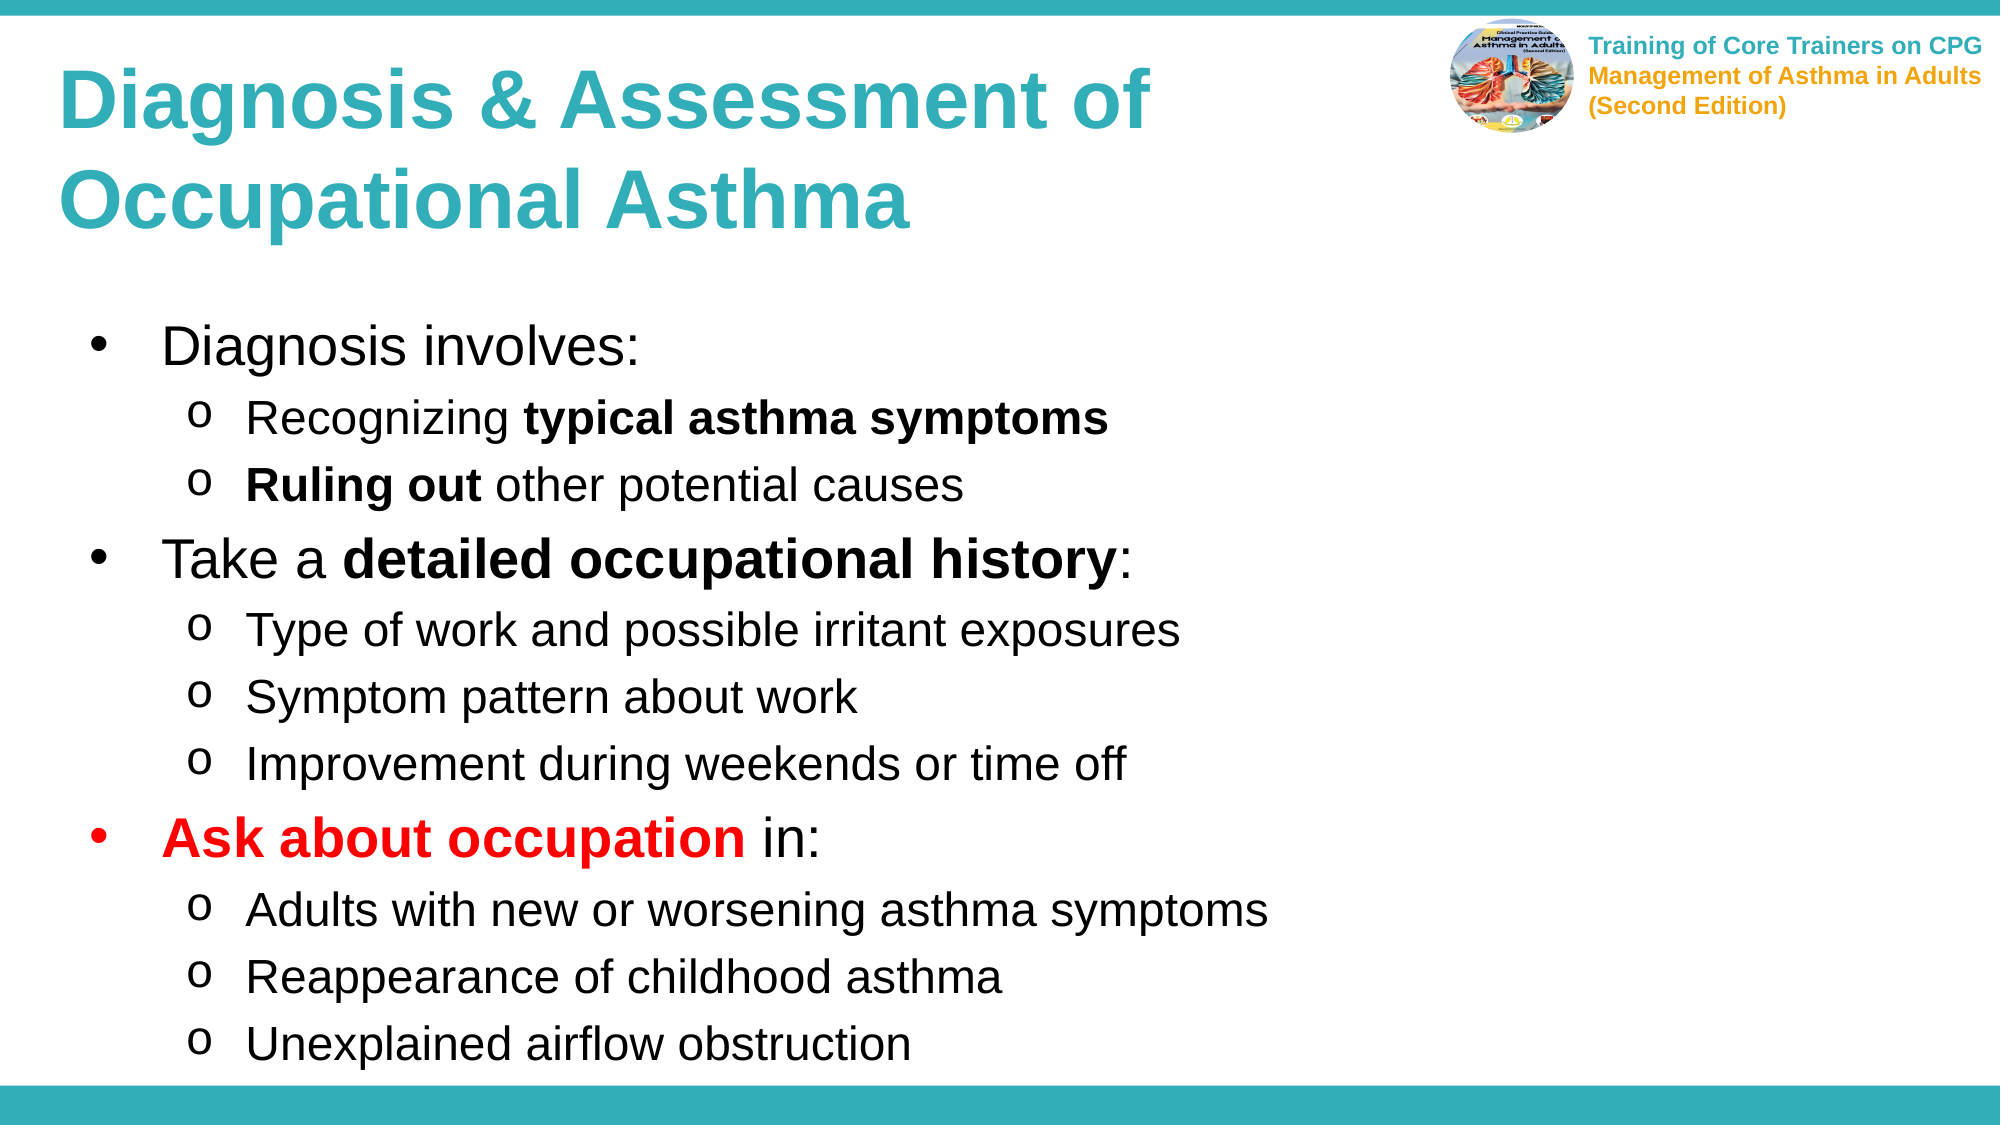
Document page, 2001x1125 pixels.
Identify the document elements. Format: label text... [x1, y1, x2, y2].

picture [1449, 18, 1574, 82]
list Diagnosis & Assessment of Occupational Asthma [43, 82, 2000, 209]
text_box Diagnosis involves: Recognizing typical asthma symptoms Ruling out other potential causes Take a detailed occupational history: Type of work and possible irritant exposures Symptom pattern about work Improvement during weekends or time off Ask about occupation in: Adults with new or worsening asthma symptoms Reappearance of childhood asthma Unexplained airflow obstruction [74, 302, 1800, 1091]
